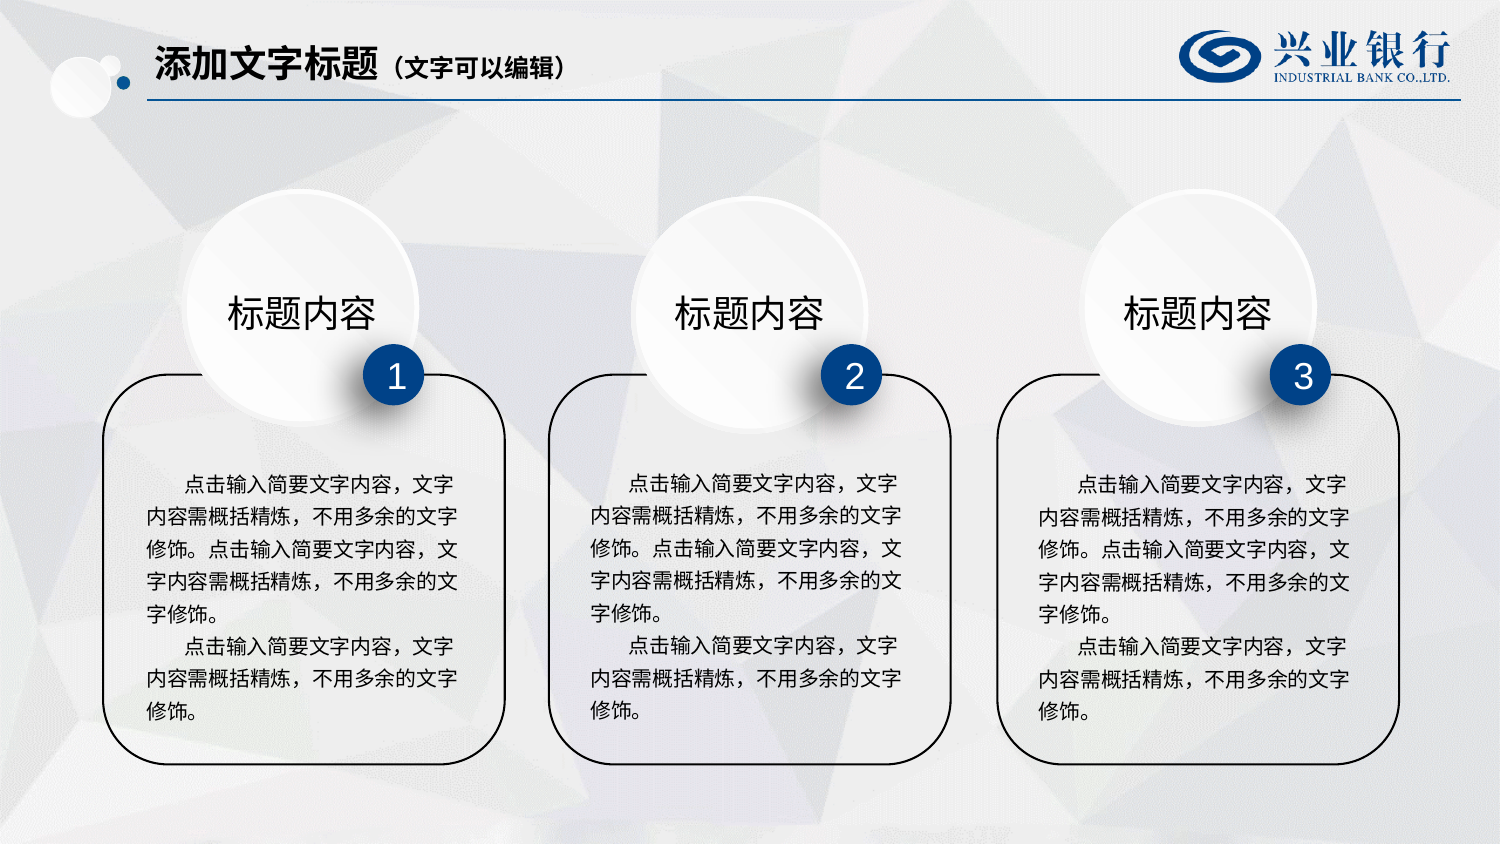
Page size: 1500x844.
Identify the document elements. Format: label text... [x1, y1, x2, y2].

text_box 3 [1321, 349, 1334, 401]
text_box 点击输入简要文字内容，文字内容需概括精炼，不用多余的文字修饰。点击输入简要文字内容，文字内容需概括精炼，不用多余的文字修饰。 点击输入简要文字内容，文字内容需概括精炼，不用多余的文字修饰。 [1038, 464, 1358, 724]
text_box ………… [627, 372, 888, 442]
text_box 点击输入简要文字内容，文字内容需概括精炼，不用多余的文字修饰。点击输入简要文字内容，文字内容需概括精炼，不用多余的文字修饰。 点击输入简要文字内容，文字内容需概括精炼，不用多余的文字修饰。 [146, 464, 466, 724]
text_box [1076, 372, 1337, 440]
text_box 添加文字标题（文字可以编辑） [142, 34, 719, 91]
text_box [100, 372, 507, 767]
picture [0, 0, 1500, 844]
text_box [181, 188, 420, 427]
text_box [1079, 188, 1318, 427]
text_box 单击此处添加文本单击此处添加 [178, 372, 430, 440]
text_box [630, 195, 869, 434]
text_box [546, 372, 953, 767]
text_box 点击输入简要文字内容，文字内容需概括精炼，不用多余的文字修饰。点击输入简要文字内容，文字内容需概括精炼，不用多余的文字修饰。 点击输入简要文字内容，文字内容需概括精炼，不用多余的文字修饰。 [590, 463, 910, 723]
text_box 2 [872, 349, 885, 401]
text_box [995, 372, 1402, 767]
